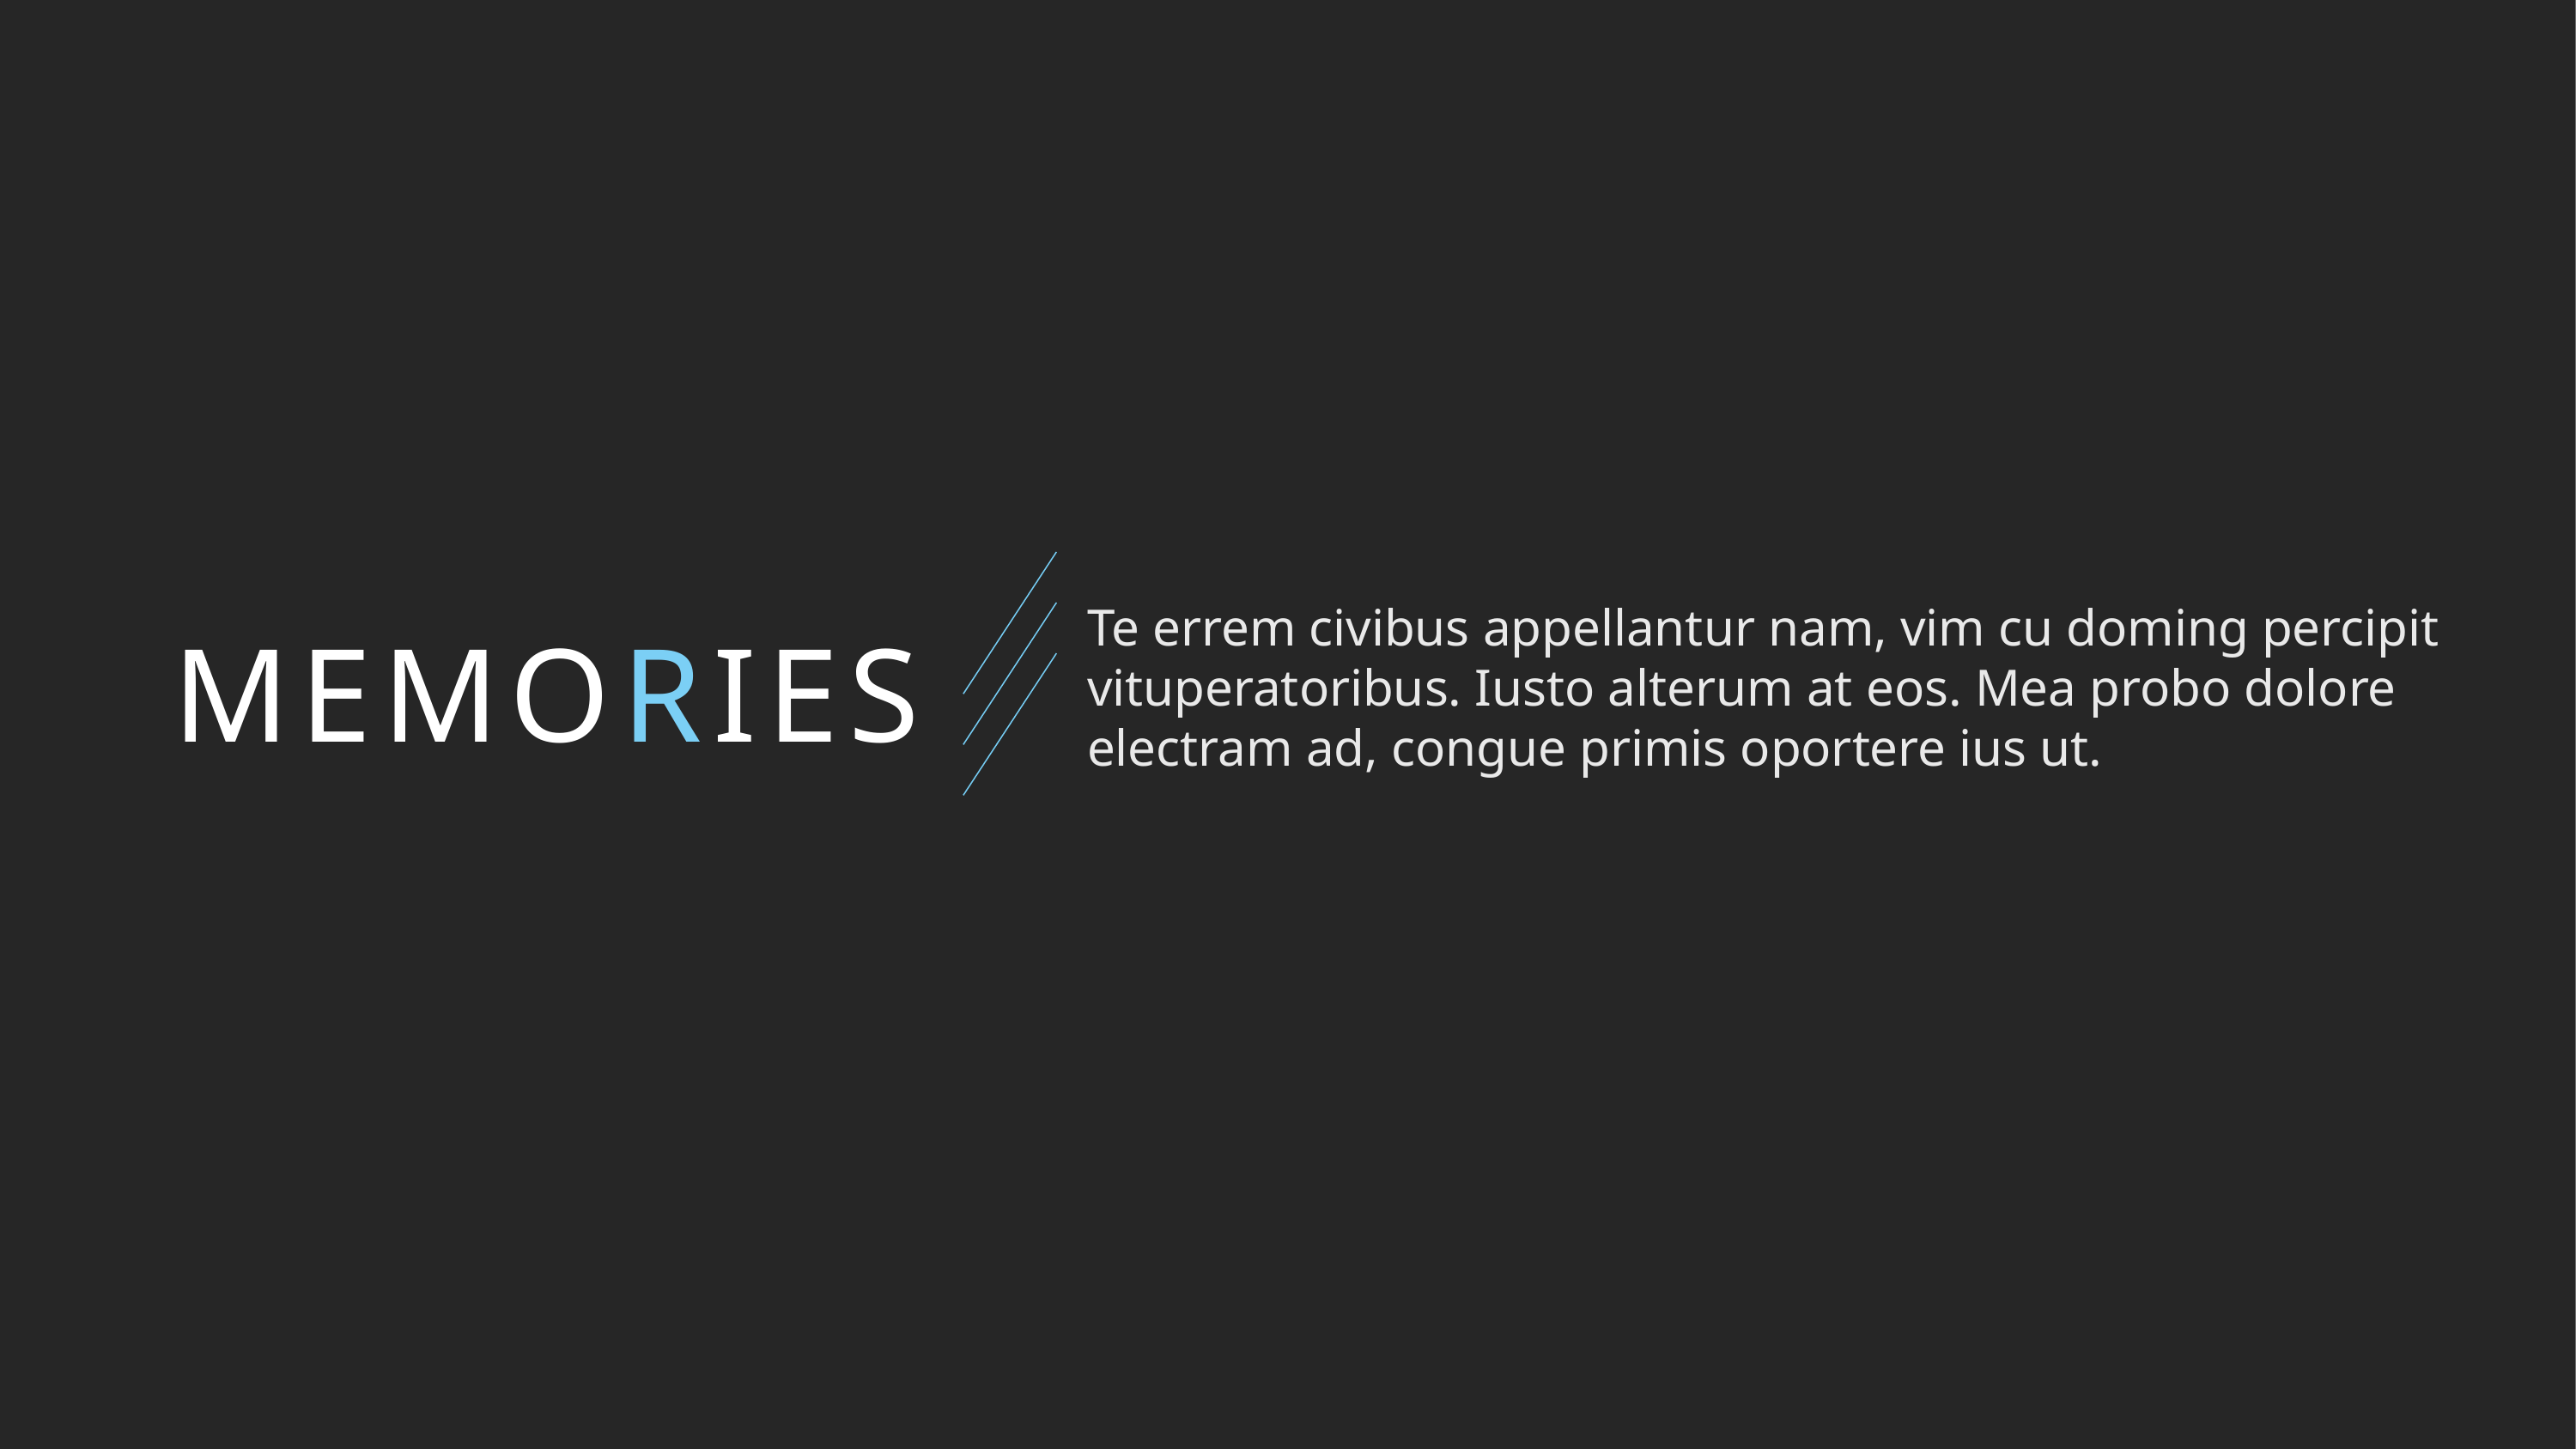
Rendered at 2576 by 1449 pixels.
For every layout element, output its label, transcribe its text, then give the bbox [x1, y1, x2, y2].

list Te errem civibus appellantur nam, vim cu doming percipit vituperatoribus. Iusto alterum at eos. Mea probo dolore electram ad, congue primis oportere ius ut. [1064, 561, 2525, 811]
title MEMORIES [111, 602, 944, 793]
